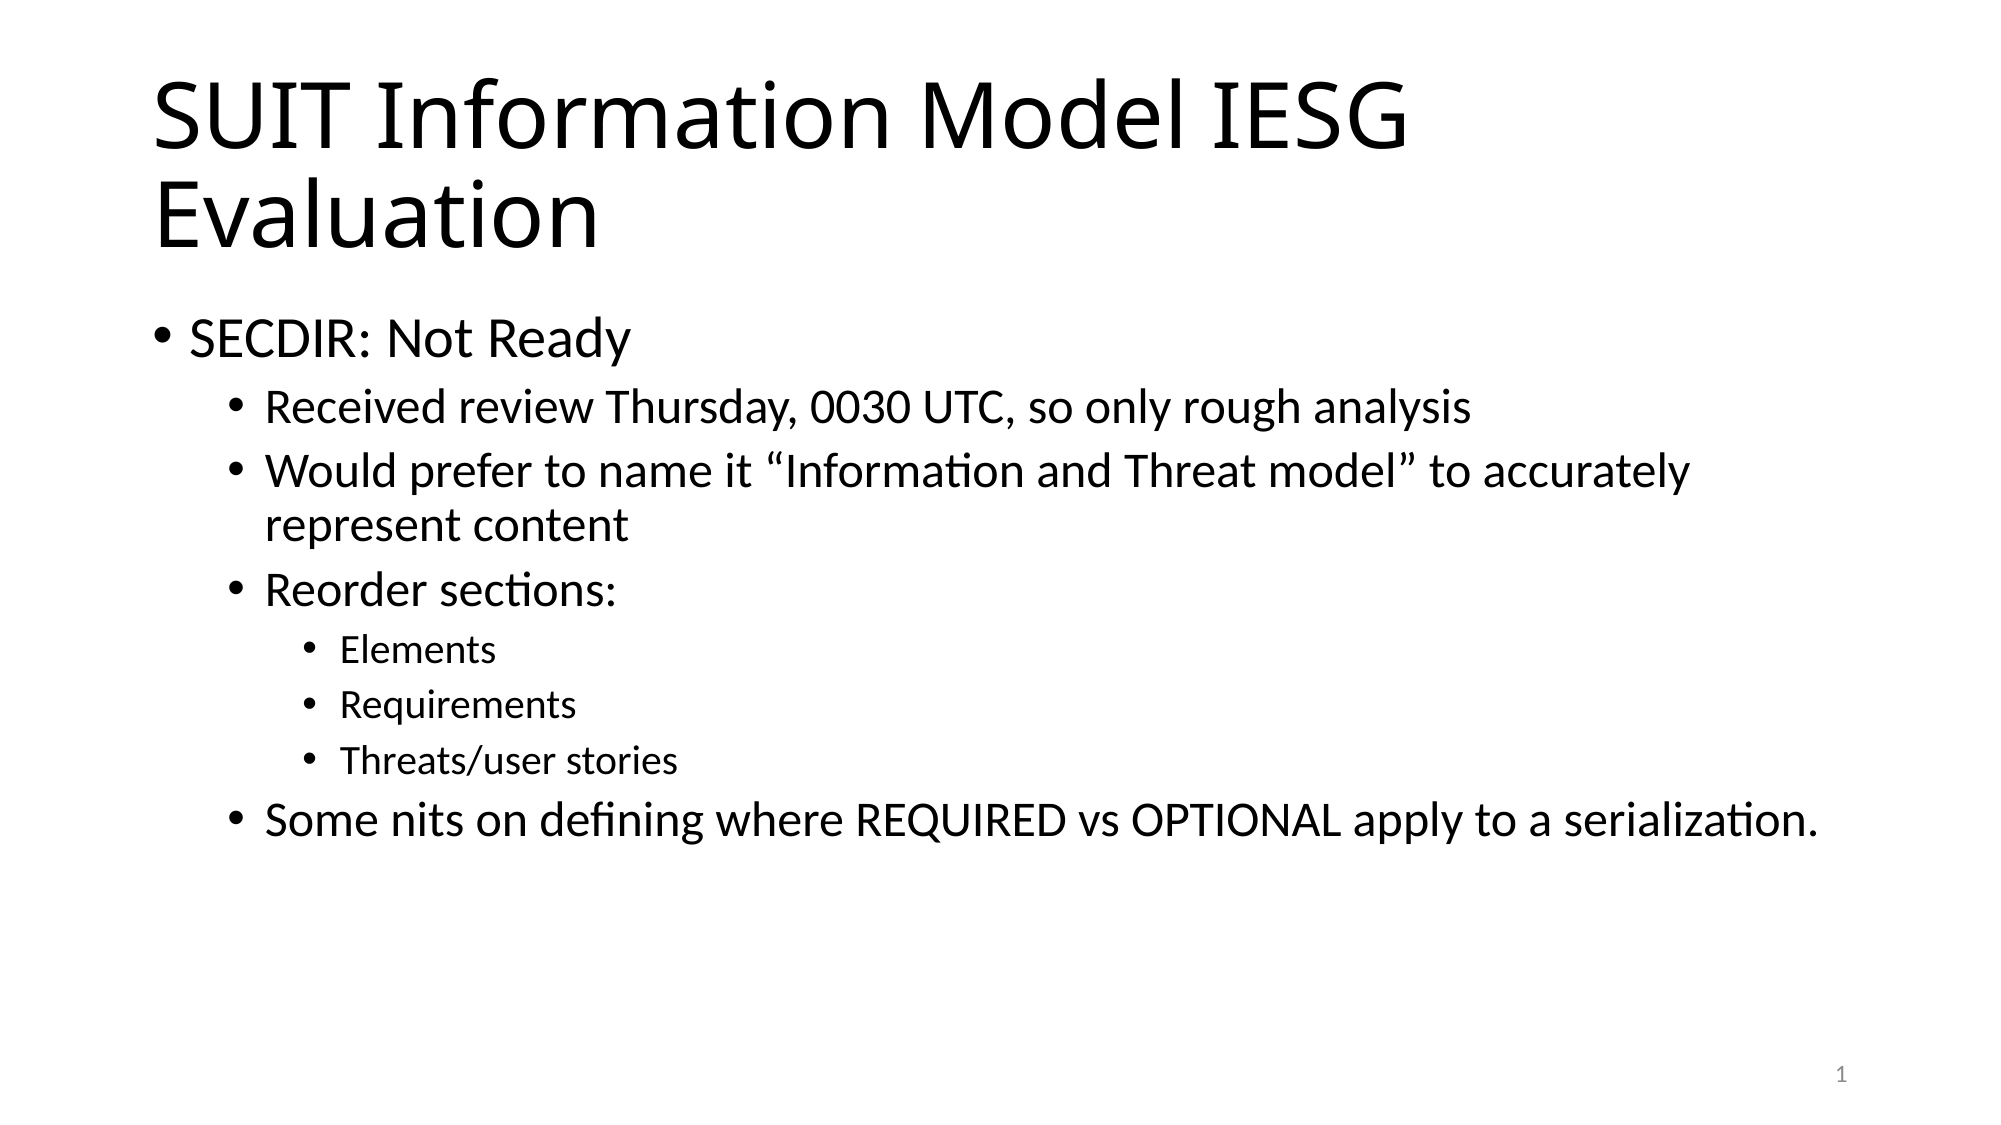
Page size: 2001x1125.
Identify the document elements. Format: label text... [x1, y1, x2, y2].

slide_number 1 [1412, 1042, 1863, 1103]
list SECDIR: Not Ready Received review Thursday, 0030 UTC, so only rough analysis Would prefer to name it “Information and Threat model” to accurately represent content Reorder sections: Elements Requirements Threats/user stories Some nits on defining where REQUIRED vs OPTIONAL apply to a serialization. [137, 299, 1863, 1014]
title SUIT Information Model IESG Evaluation [137, 59, 1863, 278]
